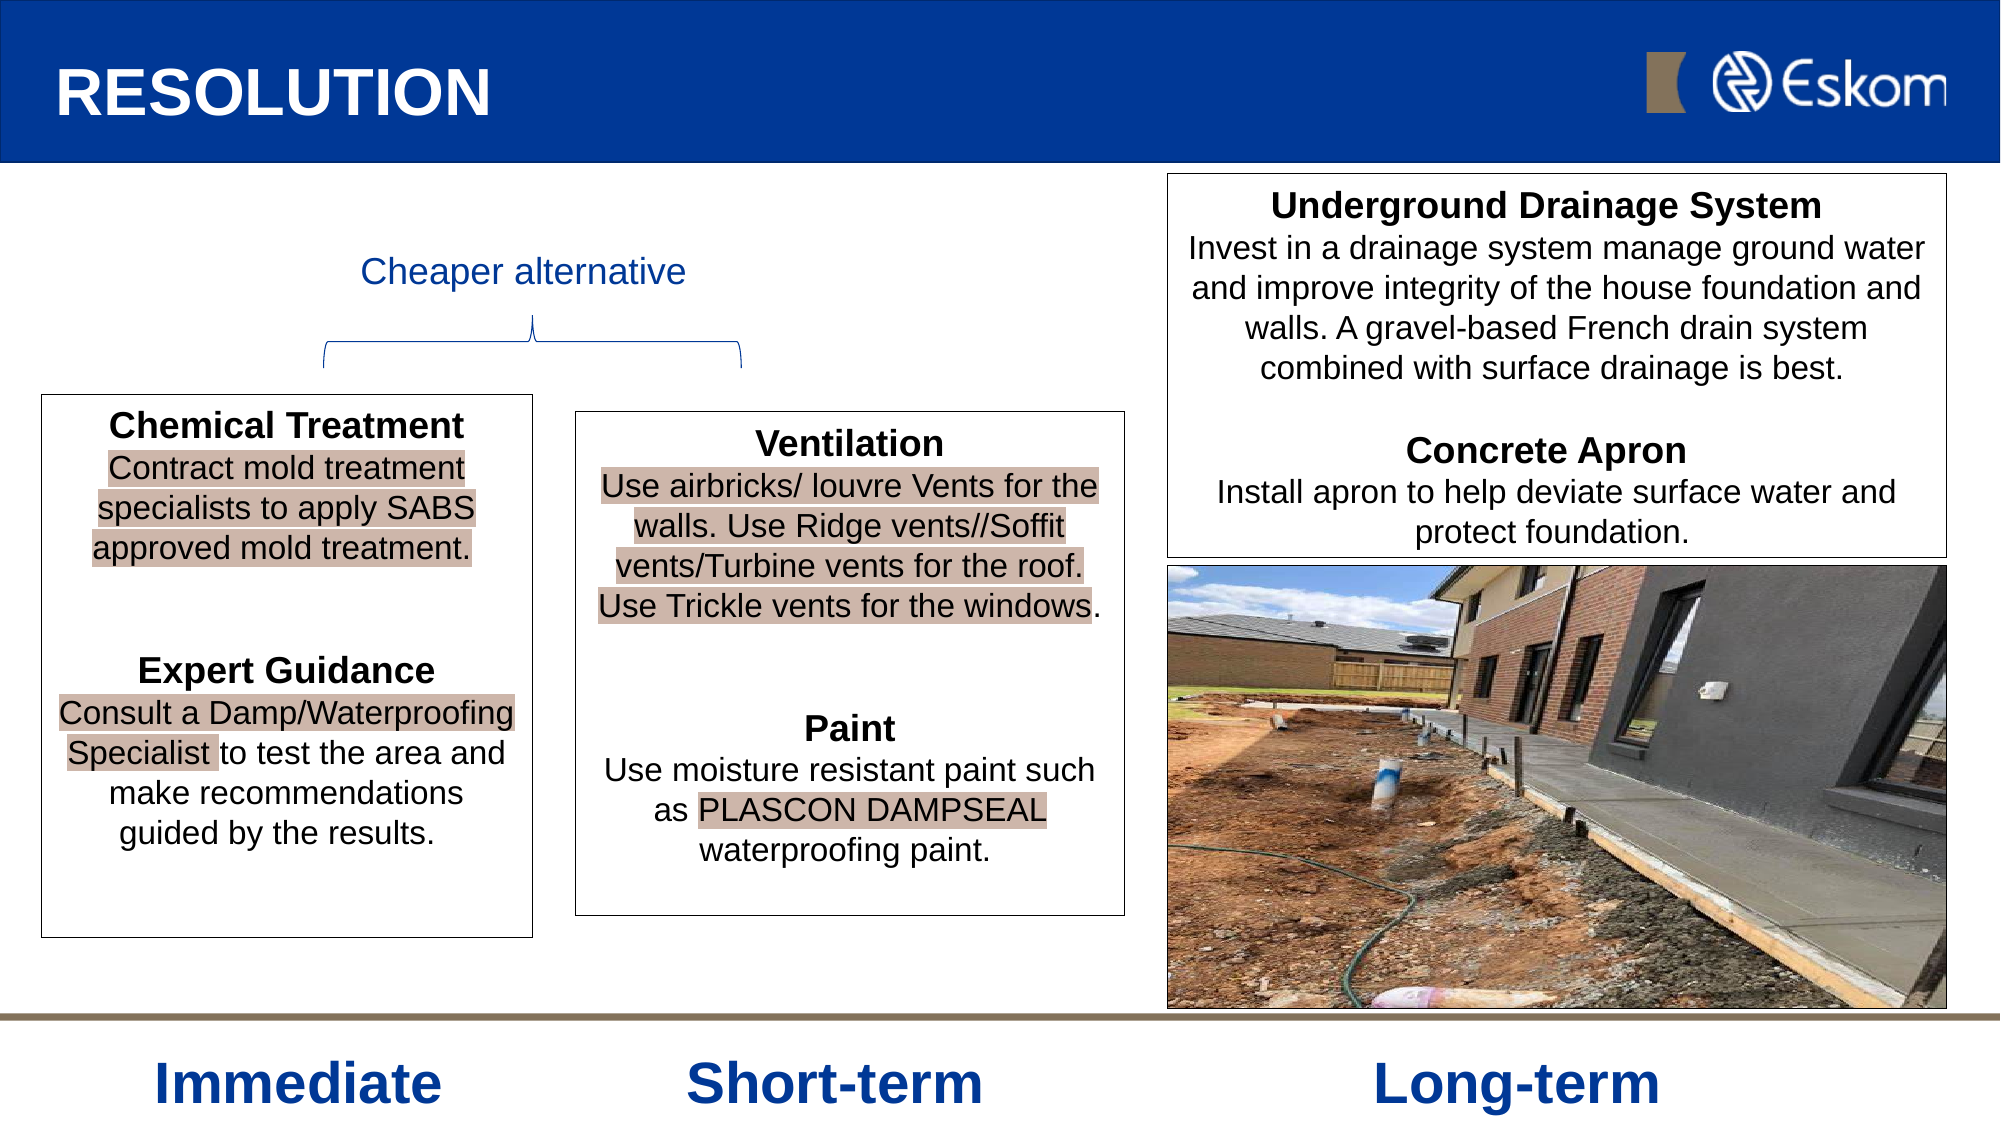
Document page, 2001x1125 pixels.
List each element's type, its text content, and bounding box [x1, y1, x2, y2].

text_box Chemical Treatment Contract mold treatment specialists to apply SABS approved mold treatment. Expert Guidance Consult a Damp/Waterproofing Specialist to test the area and make recommendations guided by the results. [41, 394, 533, 938]
text_box Ventilation Use airbricks/ louvre Vents for the walls. Use Ridge vents//Soffit vents/Turbine vents for the roof. Use Trickle vents for the windows. Paint Use moisture resistant paint such as PLASCON DAMPSEAL waterproofing paint. [575, 411, 1125, 916]
text_box Immediate Short-term Long-term [123, 1037, 1877, 1123]
picture [1167, 565, 1947, 1009]
text_box [323, 315, 742, 369]
text_box Underground Drainage System Invest in a drainage system manage ground water and improve integrity of the house foundation and walls. A gravel-based French drain system combined with surface drainage is best. Concrete Apron Install apron to help deviate surface water and protect foundation. [1167, 173, 1947, 558]
text_box Cheaper alternative [345, 239, 837, 300]
text_box RESOLUTION [41, 41, 1065, 136]
